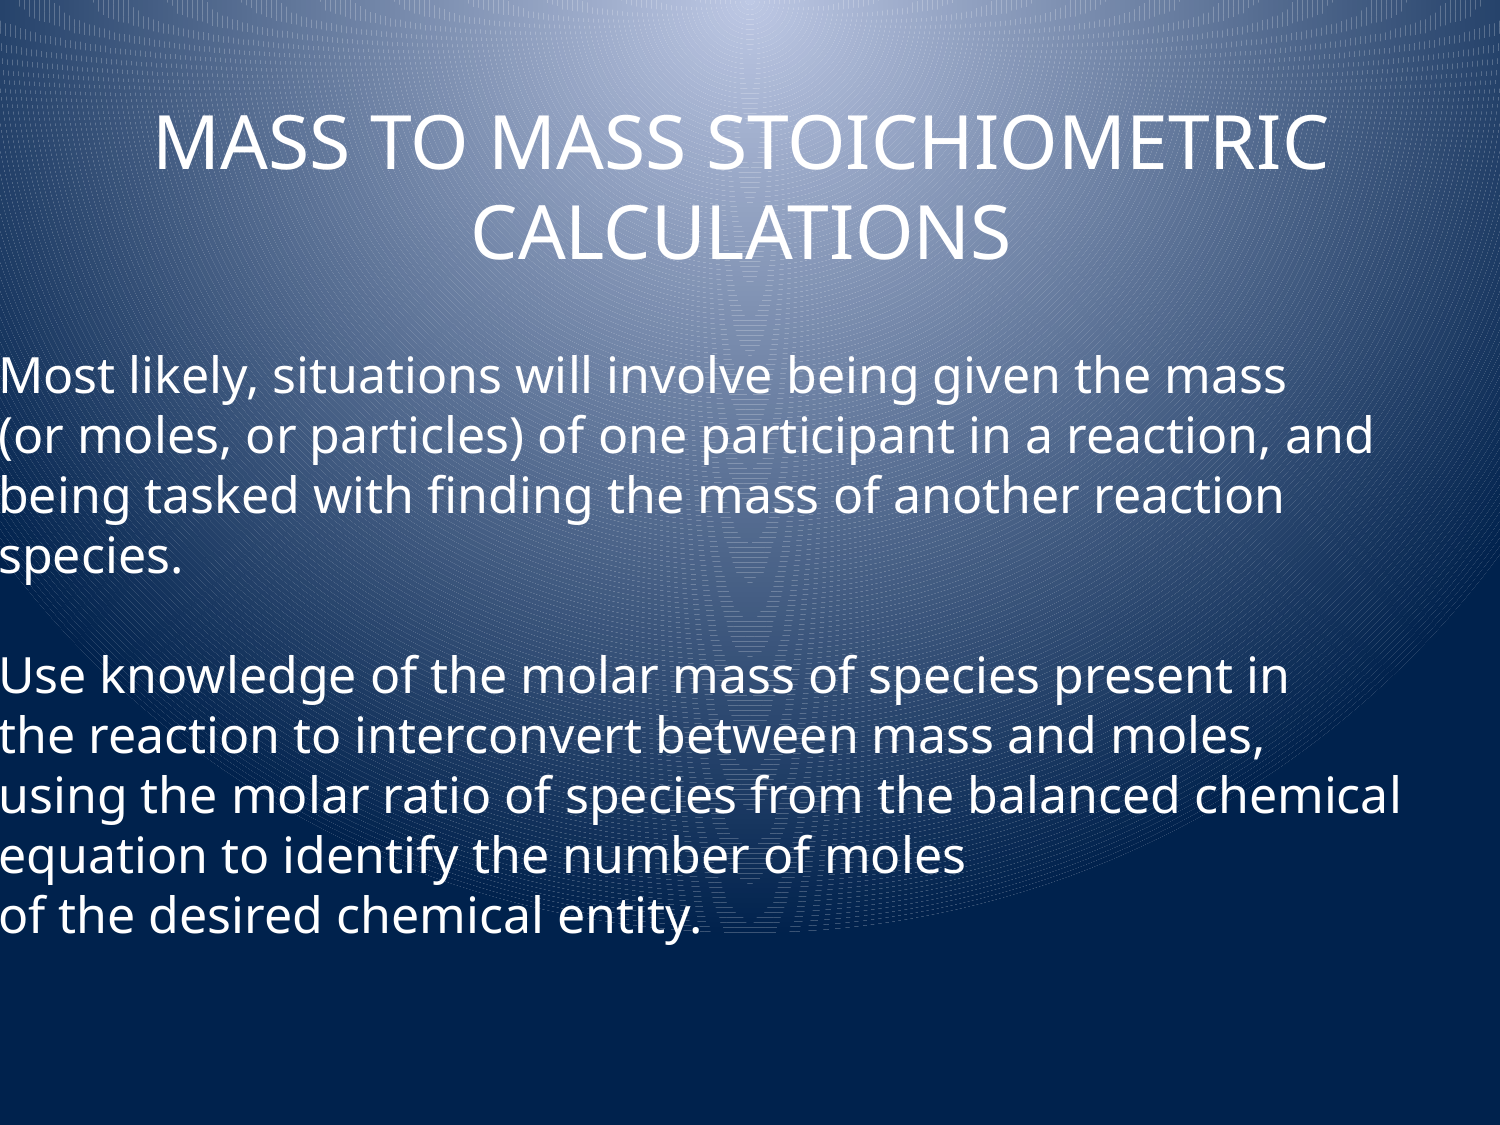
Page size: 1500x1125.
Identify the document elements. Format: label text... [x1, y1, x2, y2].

text_box Most likely, situations will involve being given the mass (or moles, or particles) of one participant in a reaction, and being tasked with finding the mass of another reaction species. Use knowledge of the molar mass of species present in the reaction to interconvert between mass and moles, using the molar ratio of species from the balanced chemical equation to identify the number of moles of the desired chemical entity. [0, 336, 1431, 951]
text_box MASS TO MASS STOICHIOMETRIC CALCULATIONS [137, 87, 1345, 283]
